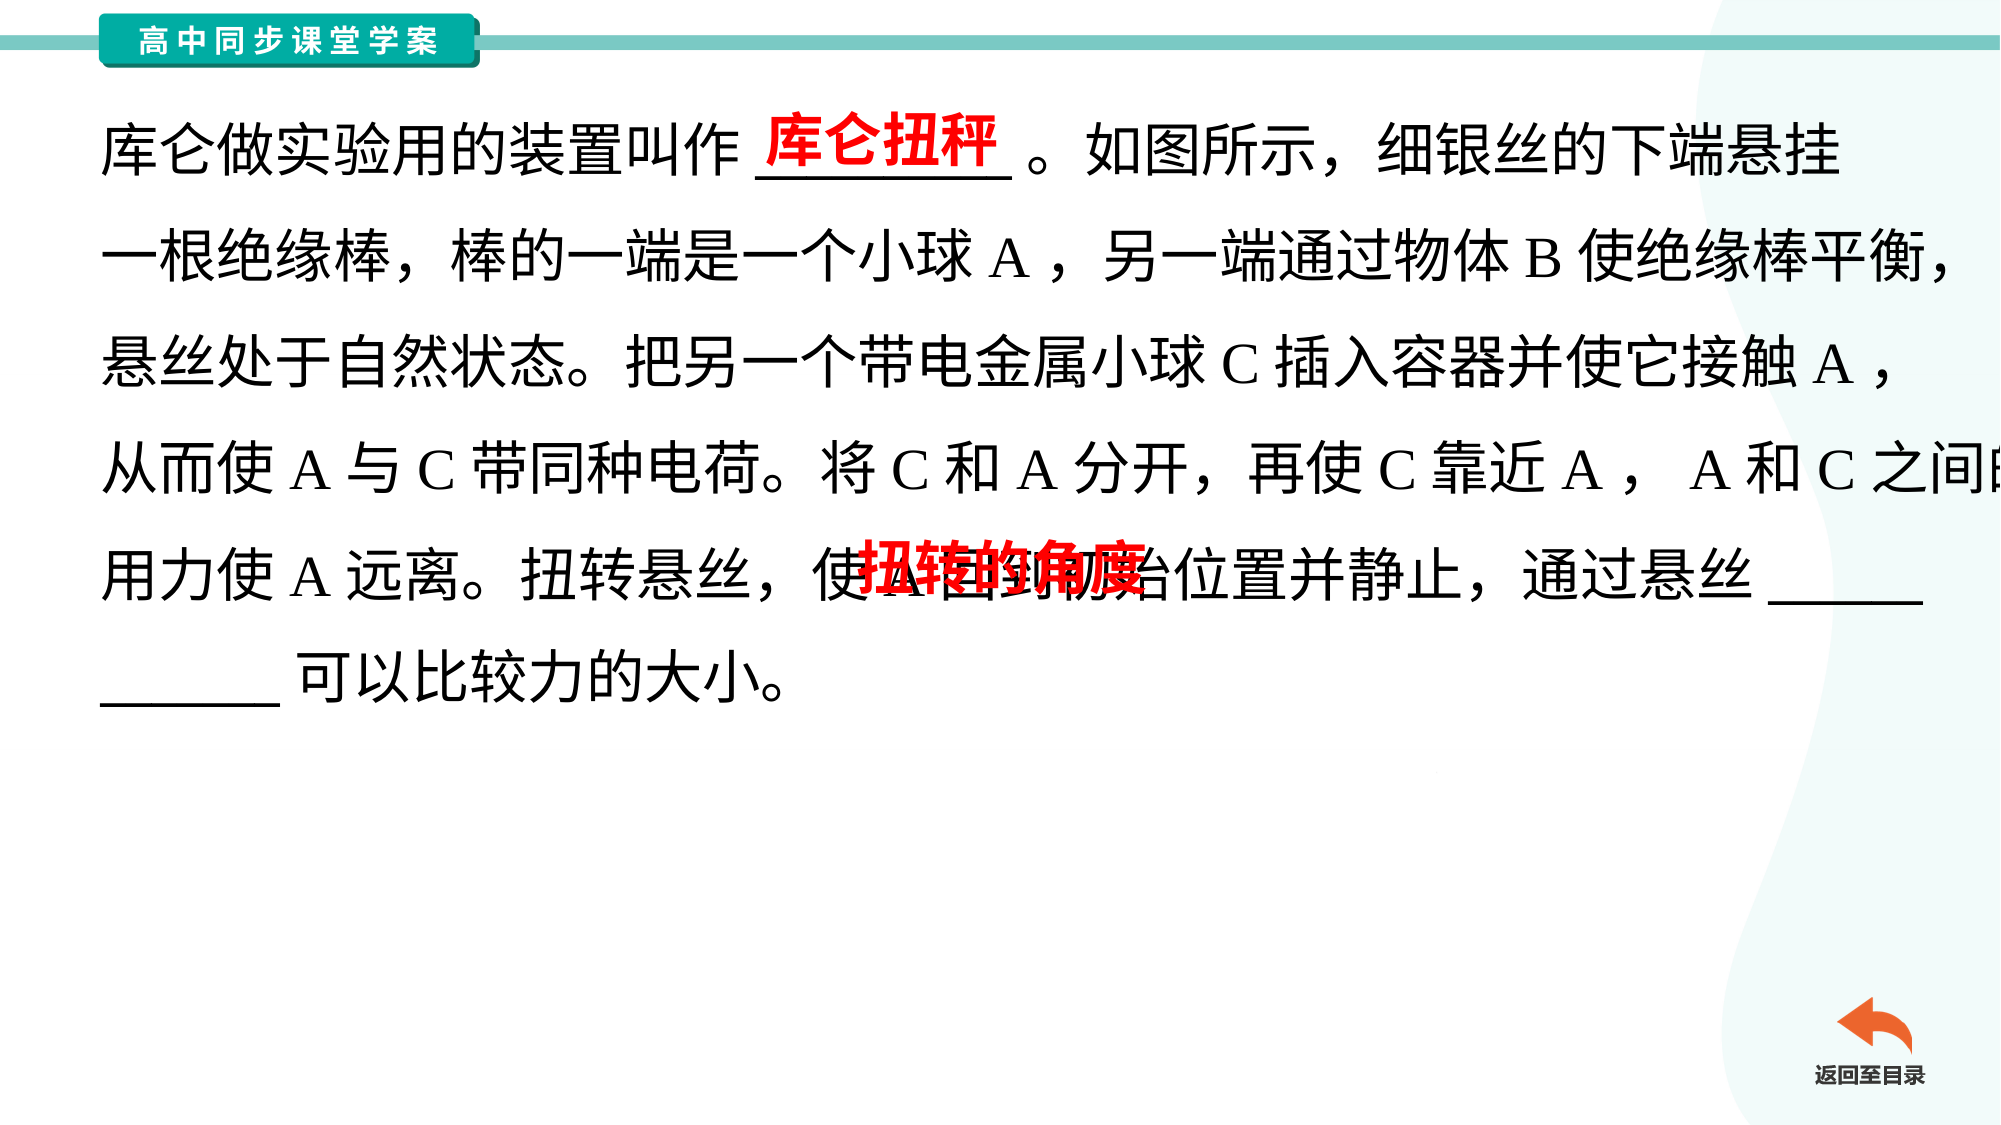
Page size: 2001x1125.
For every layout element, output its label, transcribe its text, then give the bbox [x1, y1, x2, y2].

picture [0, 0, 2000, 1125]
text_box 库仑做实验用的装置叫作__________。如图所示，细银丝的下端悬挂 一根绝缘棒，棒的一端是一个小球A，另一端通过物体B使绝缘棒平衡， 悬丝处于自然状态。把另一个带电金属小球C插入容器并使它接触A， 从而使A与C带同种电荷。将C和A分开，再使C靠近A，A和C之间的作 用力使A远离。扭转悬丝，使A回到初始位置并静止，通过悬丝______ _______可以比较力的大小。 [100, 76, 1899, 496]
text_box 库仑做实验用的装置叫作__________。如图所示，细银丝的下端悬挂 一根绝缘棒，棒的一端是一个小球A，另一端通过物体B使绝缘棒平衡， 悬丝处于自然状态。把另一个带电金属小球C插入容器并使它接触A， 从而使A与C带同种电荷。将C和A分开，再使C靠近A，A和C之间的作 用力使A远离。扭转悬丝，使A回到初始位置并静止，通过悬丝______ _______可以比较力的大小。 [100, 695, 1899, 699]
text_box 库仑扭秤 [743, 71, 1021, 163]
text_box 扭转的角度 [100, 496, 1899, 695]
